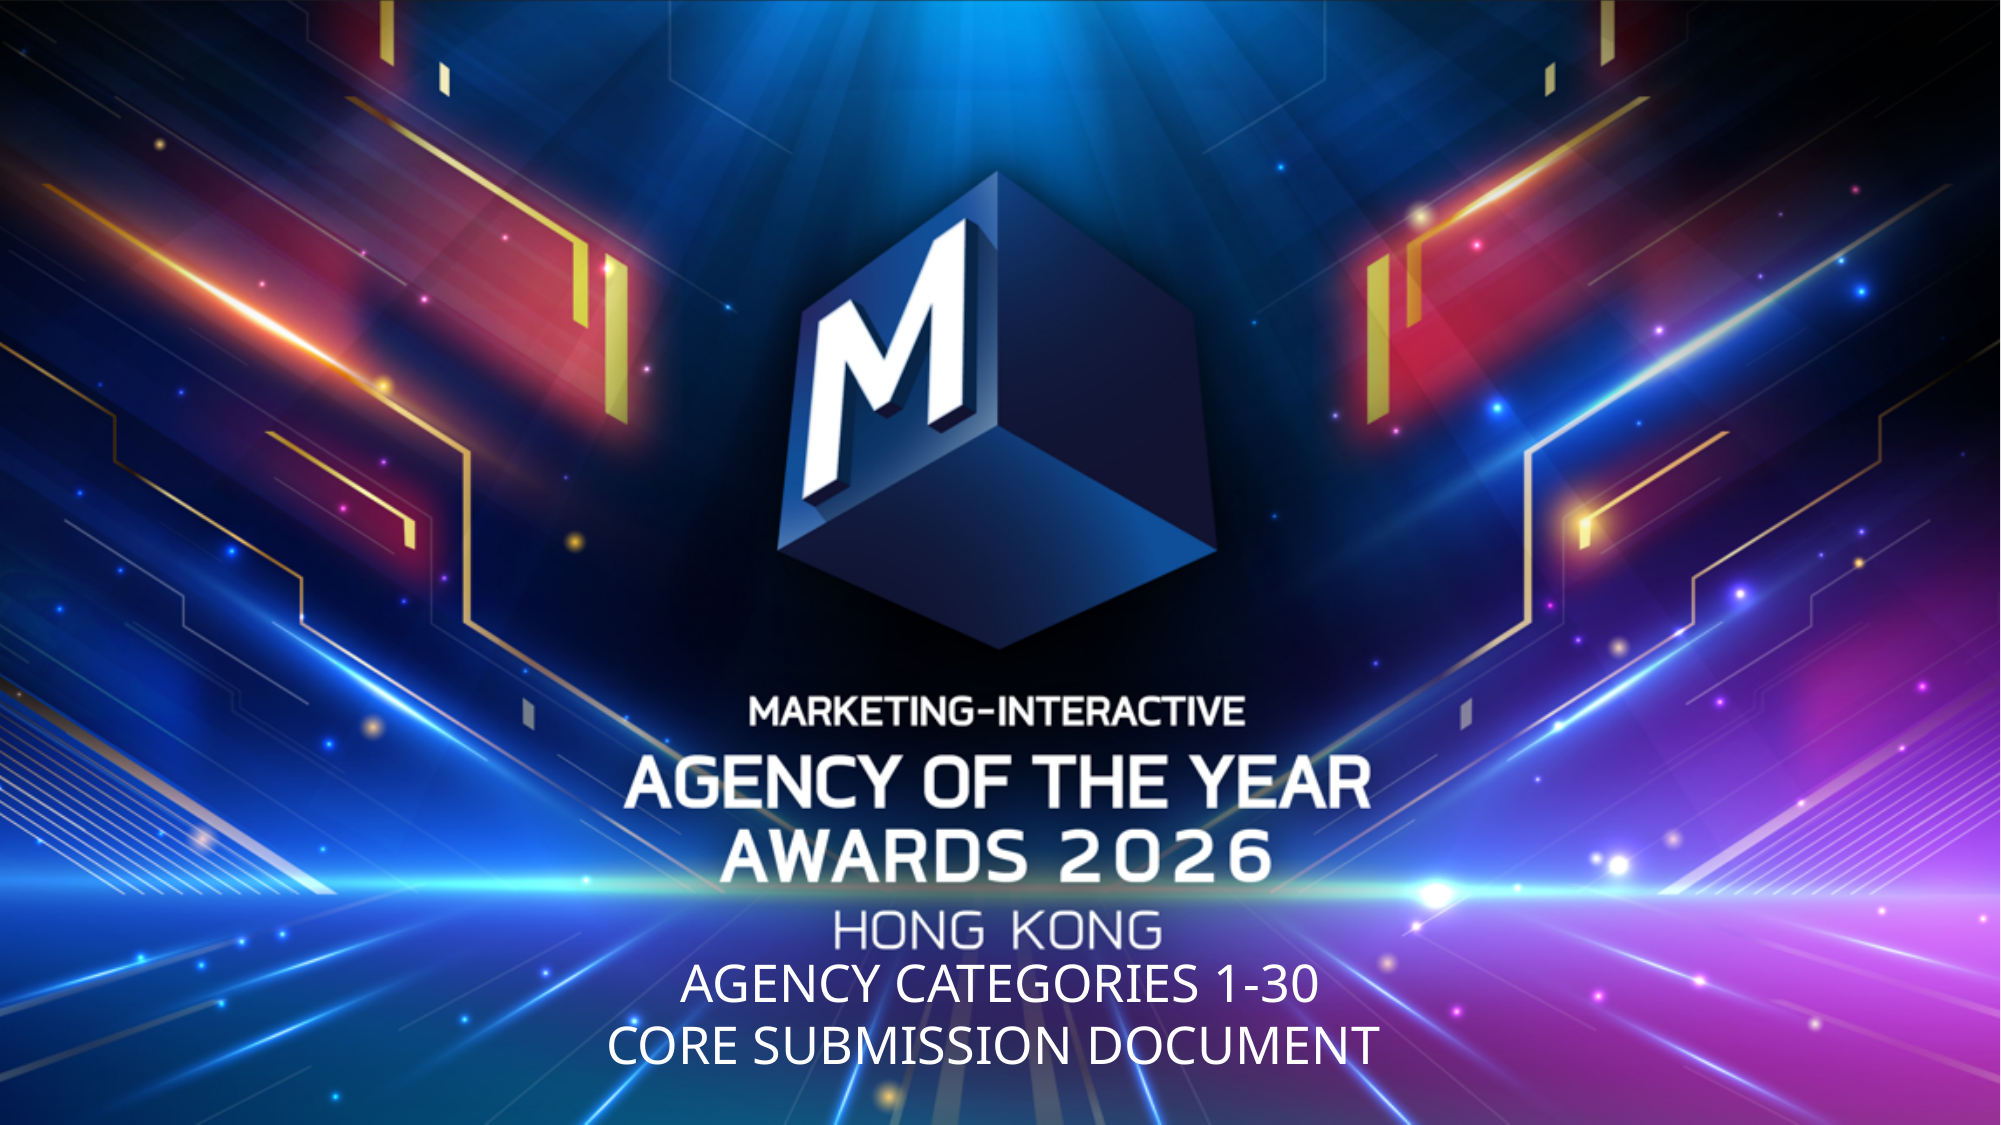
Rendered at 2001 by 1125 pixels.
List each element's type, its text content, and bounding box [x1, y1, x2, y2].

picture [0, 0, 2001, 1125]
text_box AGENCY CATEGORIES 1-30 CORE SUBMISSION DOCUMENT [500, 942, 1500, 1083]
